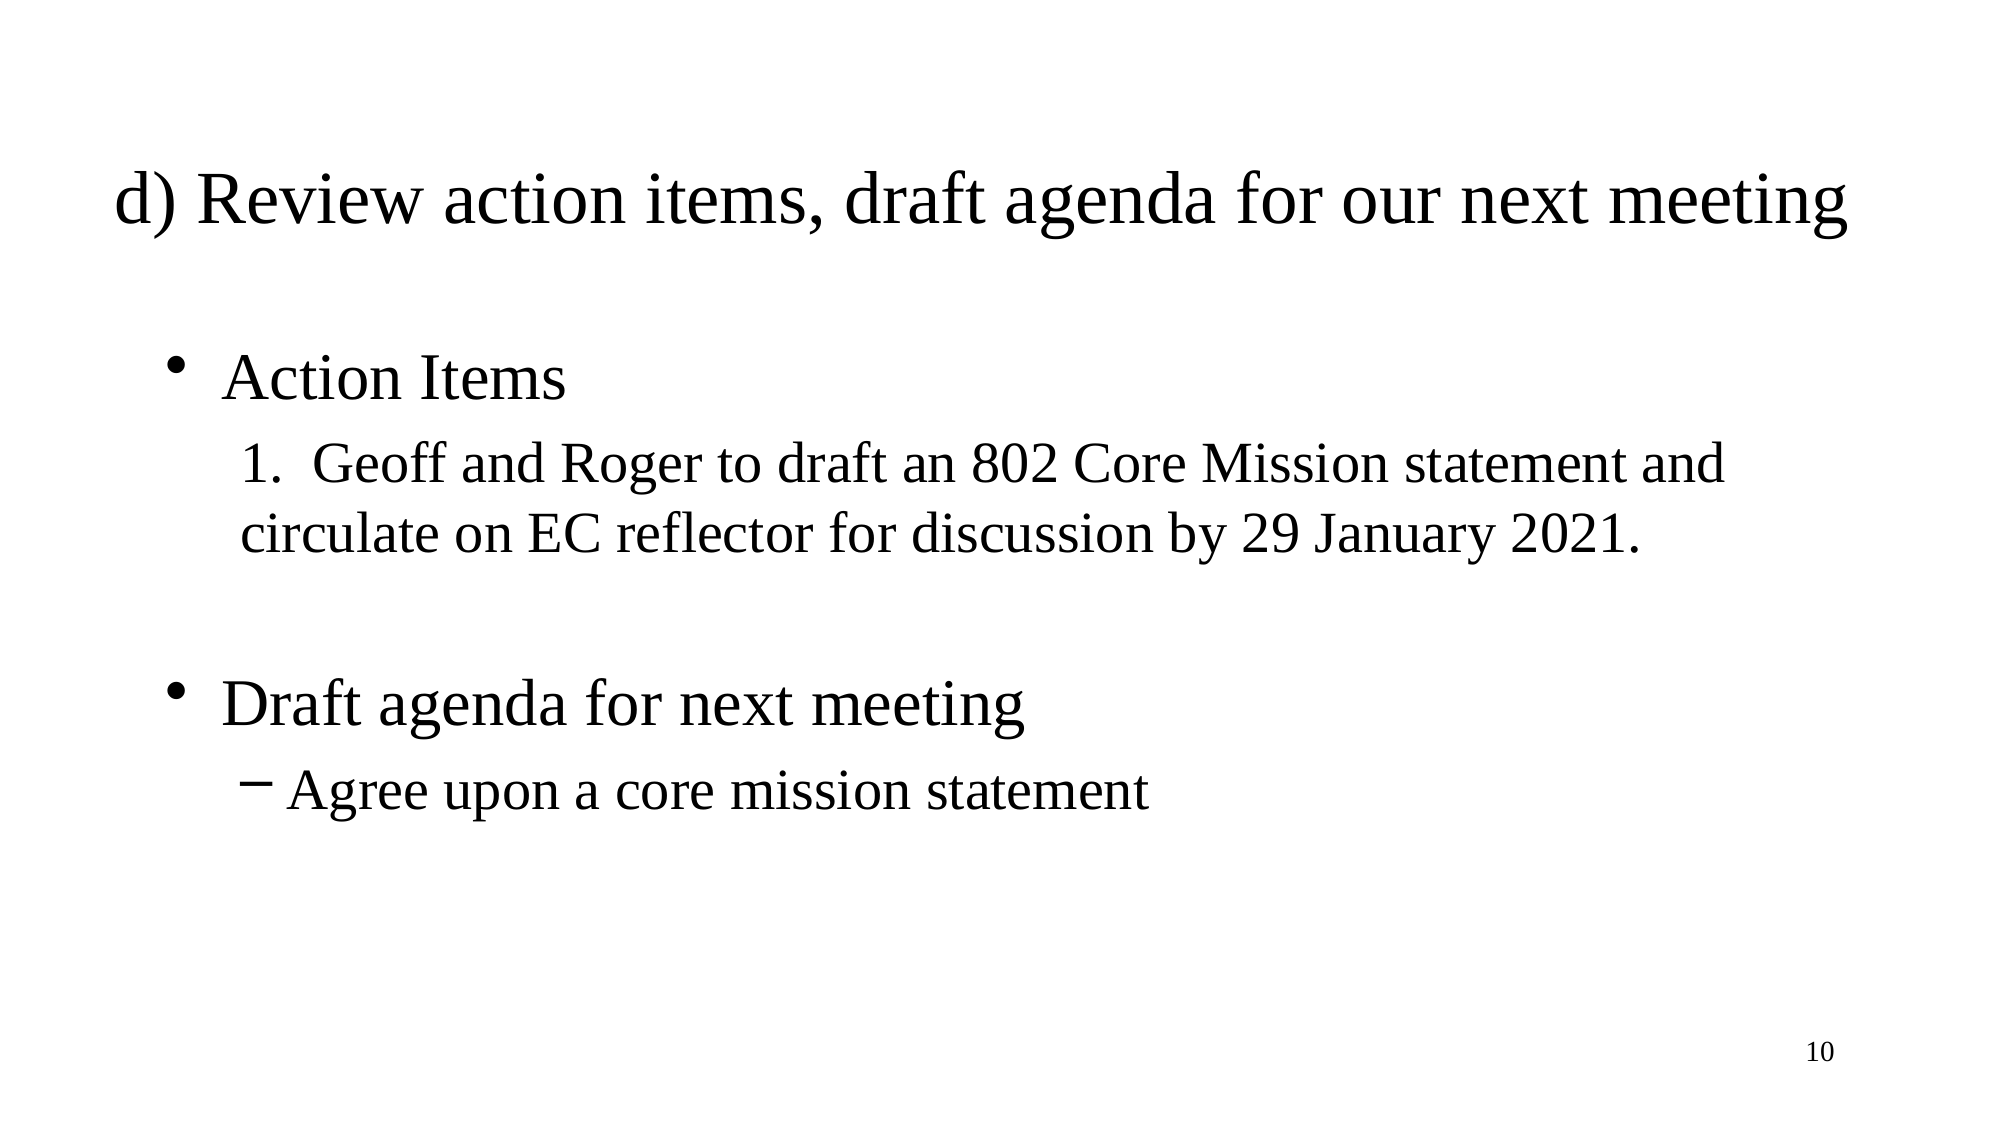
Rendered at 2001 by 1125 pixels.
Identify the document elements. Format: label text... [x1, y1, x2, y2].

title d) Review action items, draft agenda for our next meeting [99, 99, 1888, 288]
list Action Items 1. Geoff and Roger to draft an 802 Core Mission statement and circulate on EC reflector for discussion by 29 January 2021. Draft agenda for next meeting Agree upon a core mission statement [149, 324, 1851, 1001]
slide_number 10 [1433, 1024, 1851, 1101]
